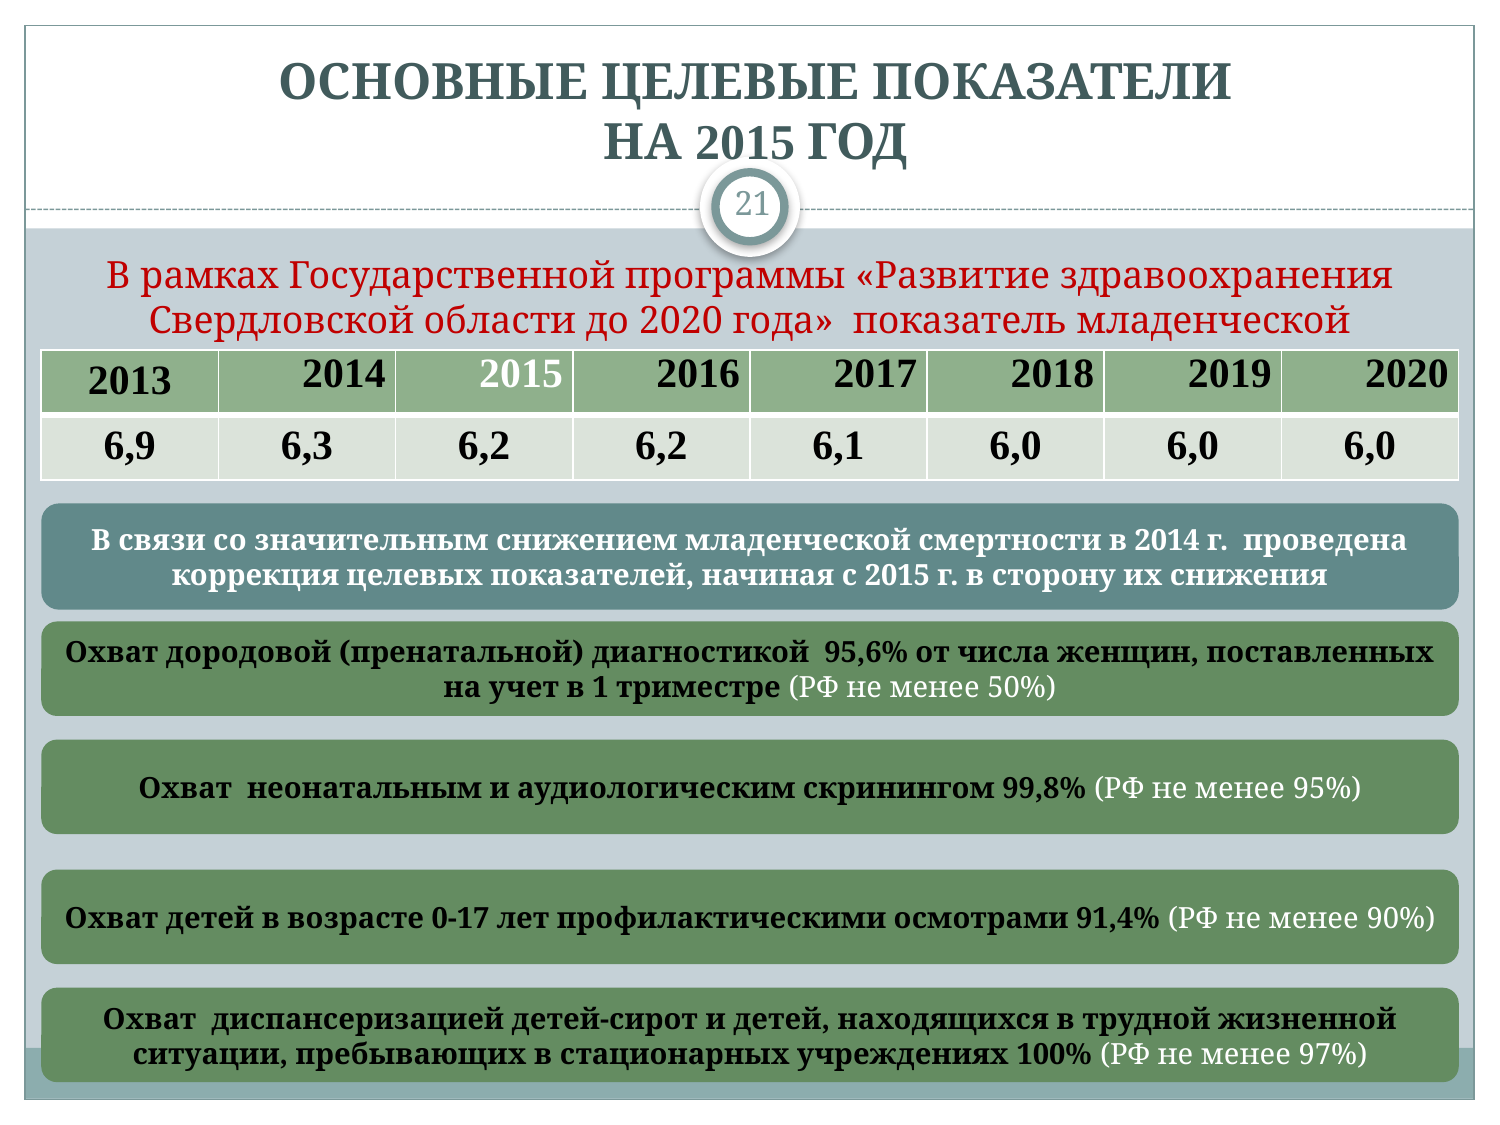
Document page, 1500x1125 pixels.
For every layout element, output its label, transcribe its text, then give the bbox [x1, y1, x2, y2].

table_cell 6,0 [1282, 418, 1458, 479]
table_header 2014 [219, 351, 395, 412]
table_cell 6,2 [574, 418, 749, 479]
text_box ОСНОВНЫЕ ЦЕЛЕВЫЕ ПОКАЗАТЕЛИ НА 2015 ГОД [53, 42, 1459, 178]
text_box В связи со значительным снижением младенческой смертности в 2014 г. проведена коррекция целевых показателей, начиная с 2015 г. в сторону их снижения [40, 502, 1460, 611]
table_header 2013 [42, 351, 218, 412]
table_header 2018 [928, 351, 1103, 412]
text_box Охват детей в возрасте 0-17 лет профилактическими осмотрами 91,4% (РФ не менее 90%) [40, 868, 1460, 966]
table_cell 6,0 [1105, 418, 1281, 479]
table_header 2015 [396, 351, 572, 412]
table_header 2017 [751, 351, 926, 412]
text_box Охват дородовой (пренатальной) диагностикой 95,6% от числа женщин, поставленных на учет в 1 триместре (РФ не менее 50%) [40, 620, 1460, 717]
table_header 2020 [1282, 351, 1458, 412]
table_cell 6,3 [219, 418, 395, 479]
slide_number 21 [715, 168, 791, 241]
text_box Охват неонатальным и аудиологическим скринингом 99,8% (РФ не менее 95%) [40, 738, 1460, 836]
table_cell 6,1 [751, 418, 926, 479]
table_header 2019 [1105, 351, 1281, 412]
table_cell 6,9 [42, 418, 218, 479]
text_box В рамках Государственной программы «Развитие здравоохранения Свердловской области до 2020 года» показатель младенческой смертности [53, 243, 1447, 349]
table_cell 6,2 [396, 418, 572, 479]
table_cell 6,0 [928, 418, 1103, 479]
table_header 2016 [574, 351, 749, 412]
text_box Охват диспансеризацией детей-сирот и детей, находящихся в трудной жизненной ситуации, пребывающих в стационарных учреждениях 100% (РФ не менее 97%) [40, 986, 1460, 1084]
